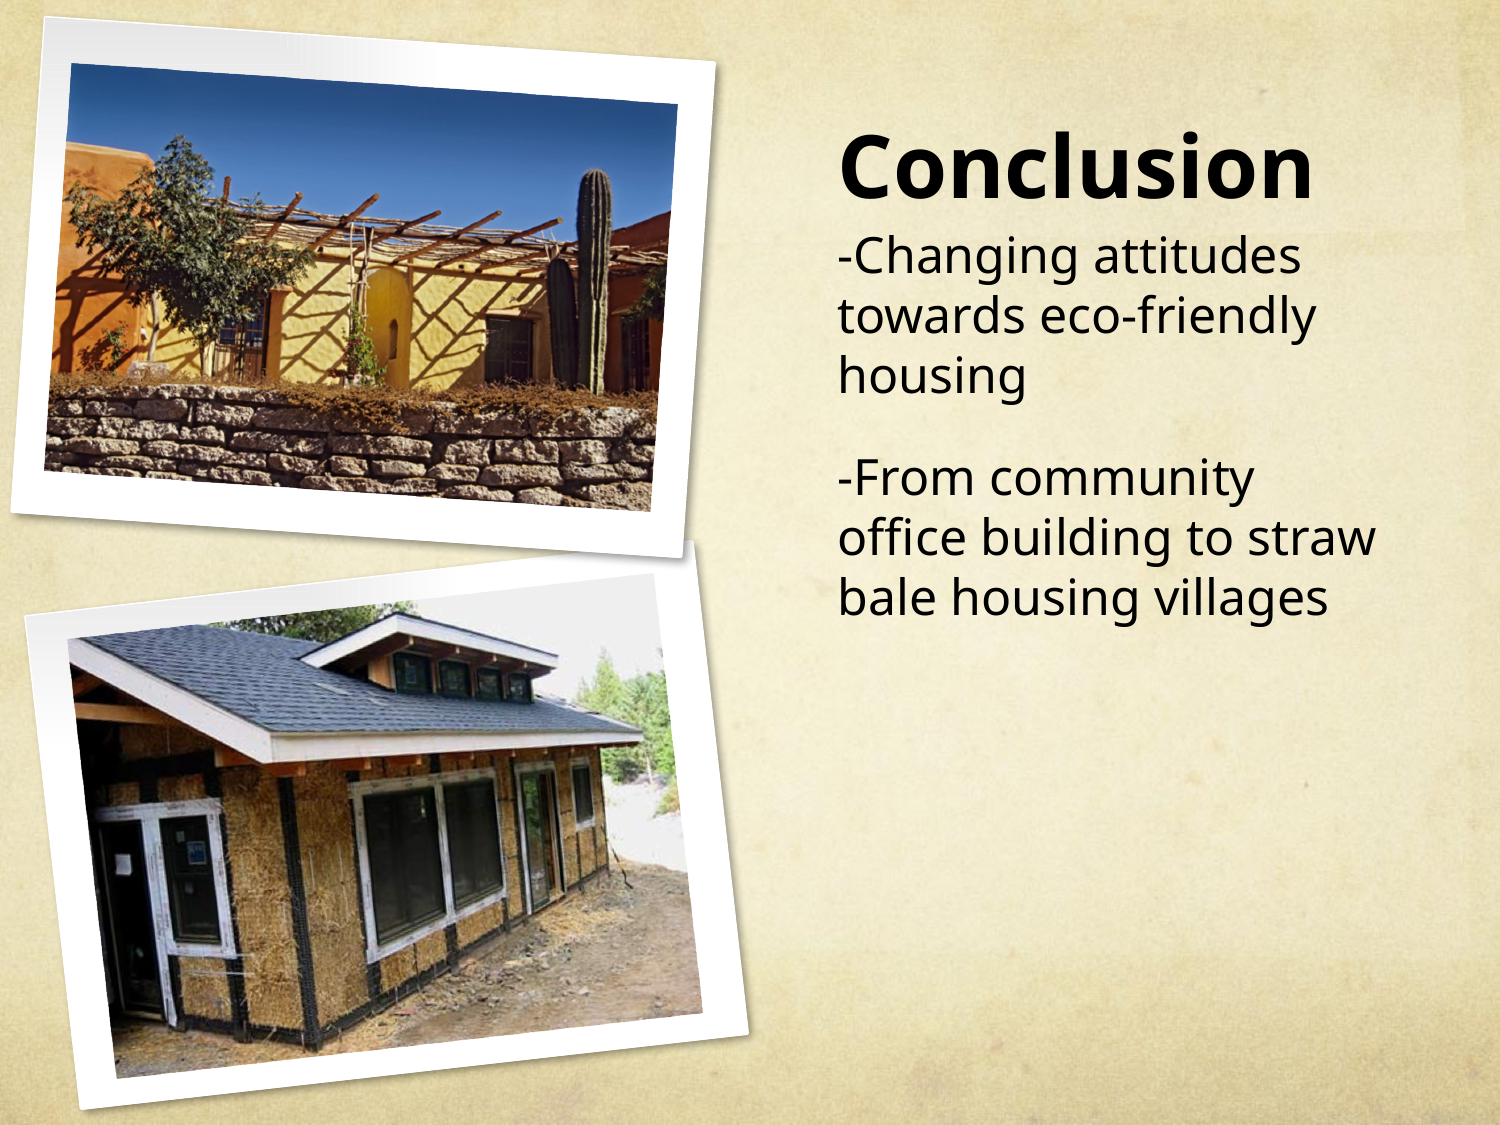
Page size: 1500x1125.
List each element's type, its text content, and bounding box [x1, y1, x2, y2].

list -Changing attitudes towards eco-friendly housing -From community office building to straw bale housing villages [822, 216, 1408, 798]
title Conclusion [822, 25, 1408, 216]
picture [0, 0, 1500, 1125]
